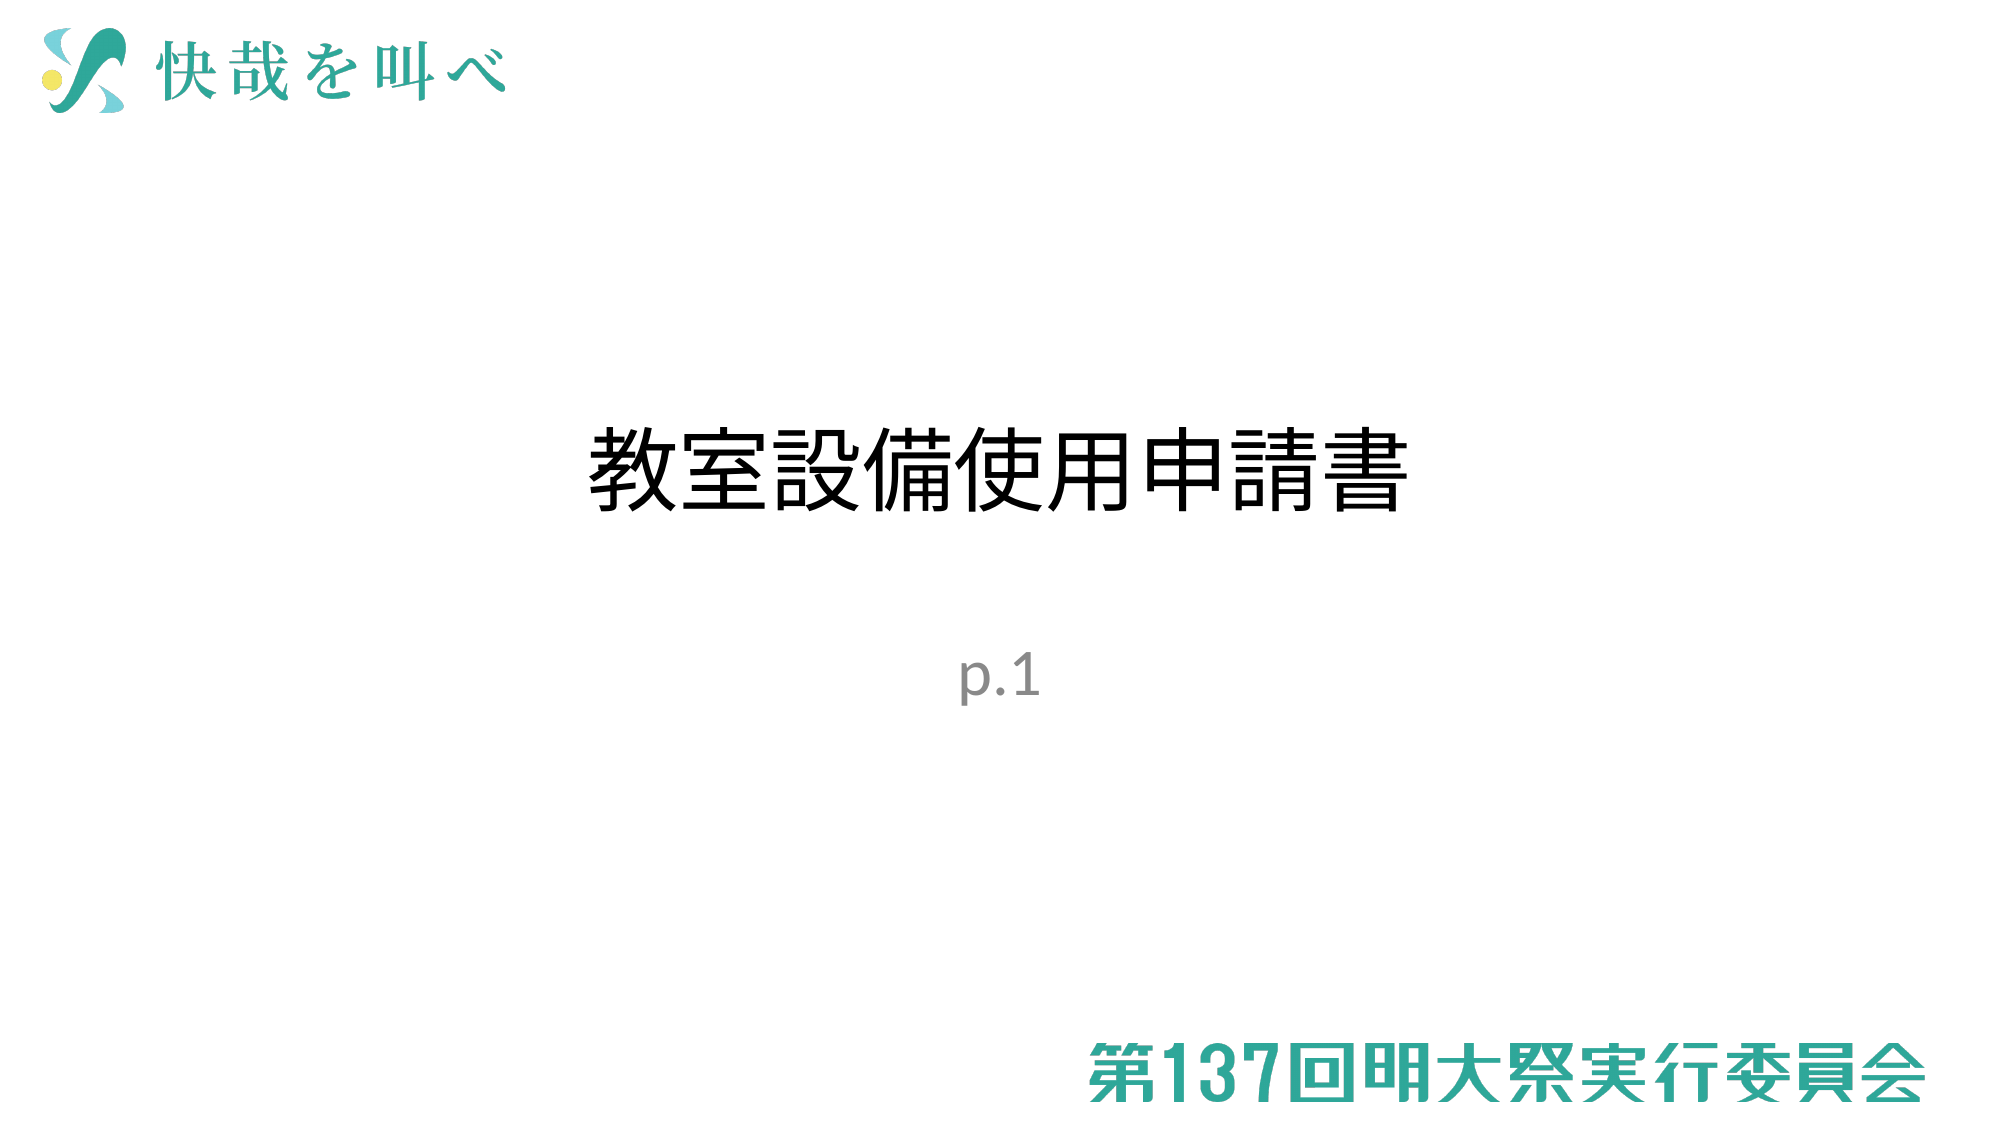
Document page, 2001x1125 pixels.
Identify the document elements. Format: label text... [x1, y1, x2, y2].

picture [1088, 1043, 1926, 1102]
title 教室設備使用申請書 [137, 358, 1863, 591]
picture [41, 28, 506, 113]
subtitle p.1 [249, 630, 1750, 918]
